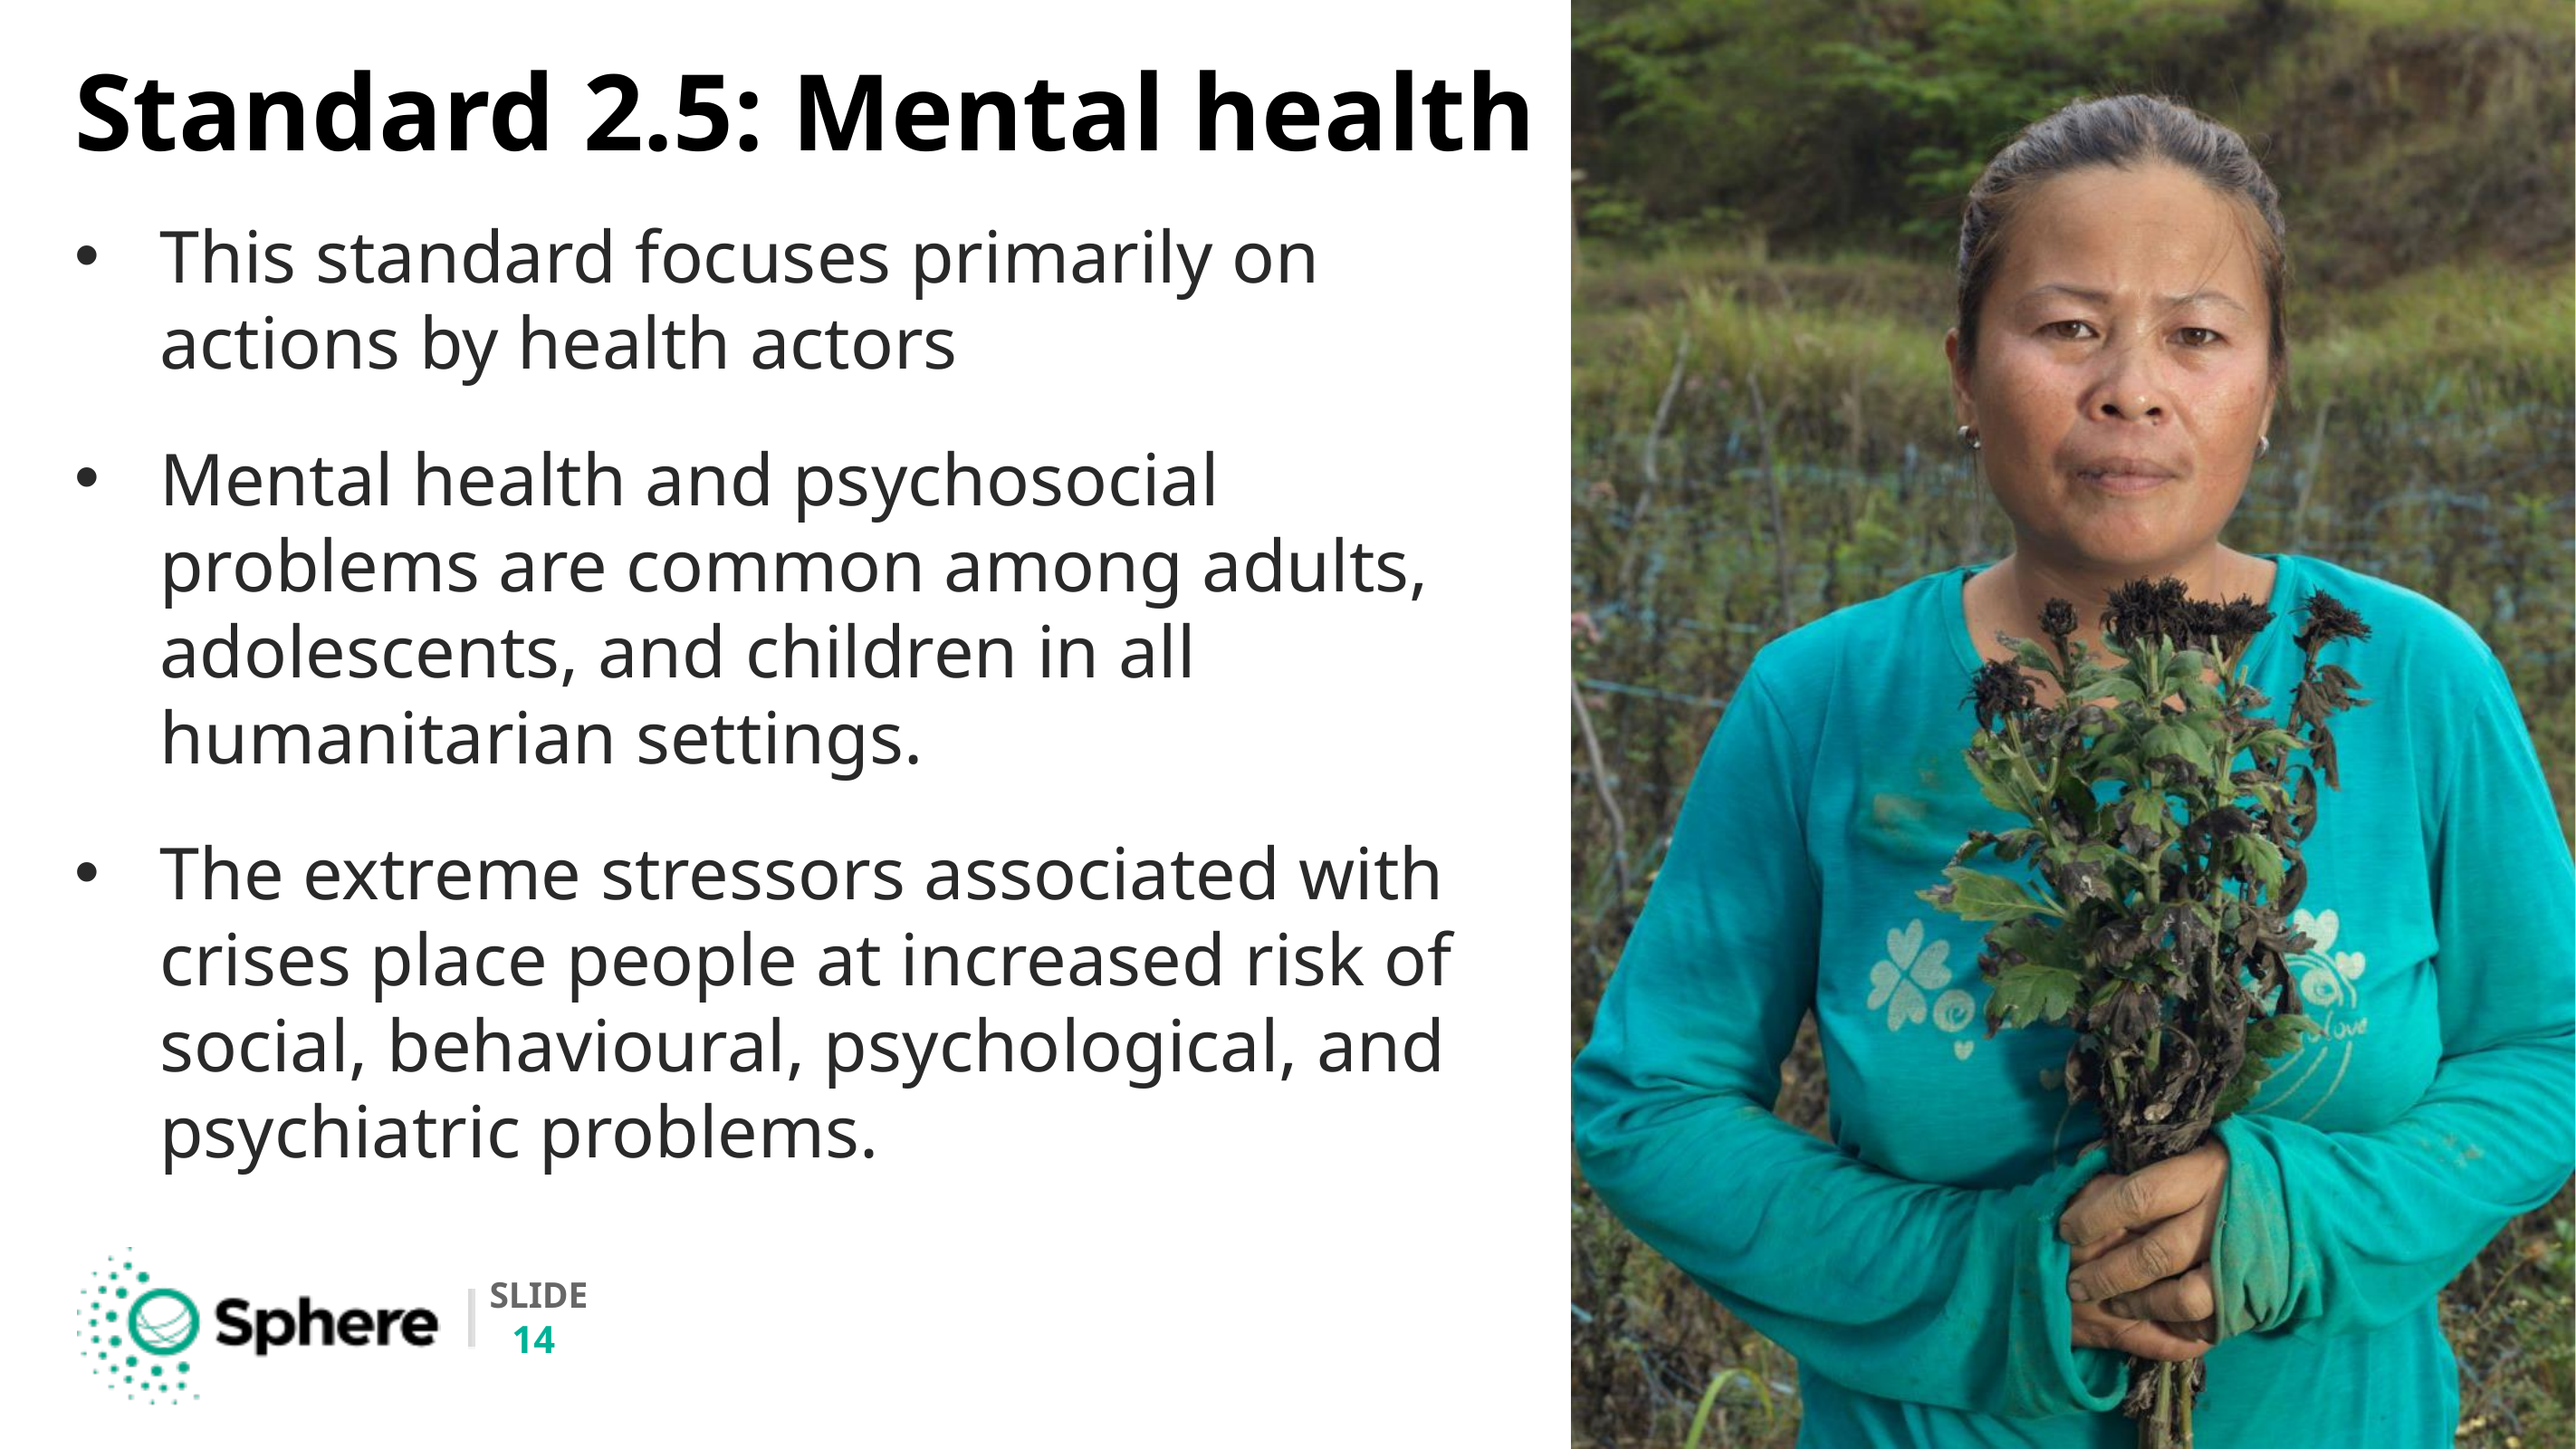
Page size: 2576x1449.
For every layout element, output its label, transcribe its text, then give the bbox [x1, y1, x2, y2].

picture [1570, 0, 2576, 1449]
picture [77, 1247, 441, 1407]
title Standard 2.5: Mental health [67, 37, 1566, 333]
list This standard focuses primarily on actions by health actors Mental health and psychosocial problems are common among adults, adolescents, and children in all humanitarian settings. The extreme stressors associated with crises place people at increased risk of social, behavioural, psychological, and psychiatric problems. [67, 204, 1490, 1245]
slide_number ‹#› [504, 1308, 567, 1449]
picture [468, 1289, 479, 1349]
